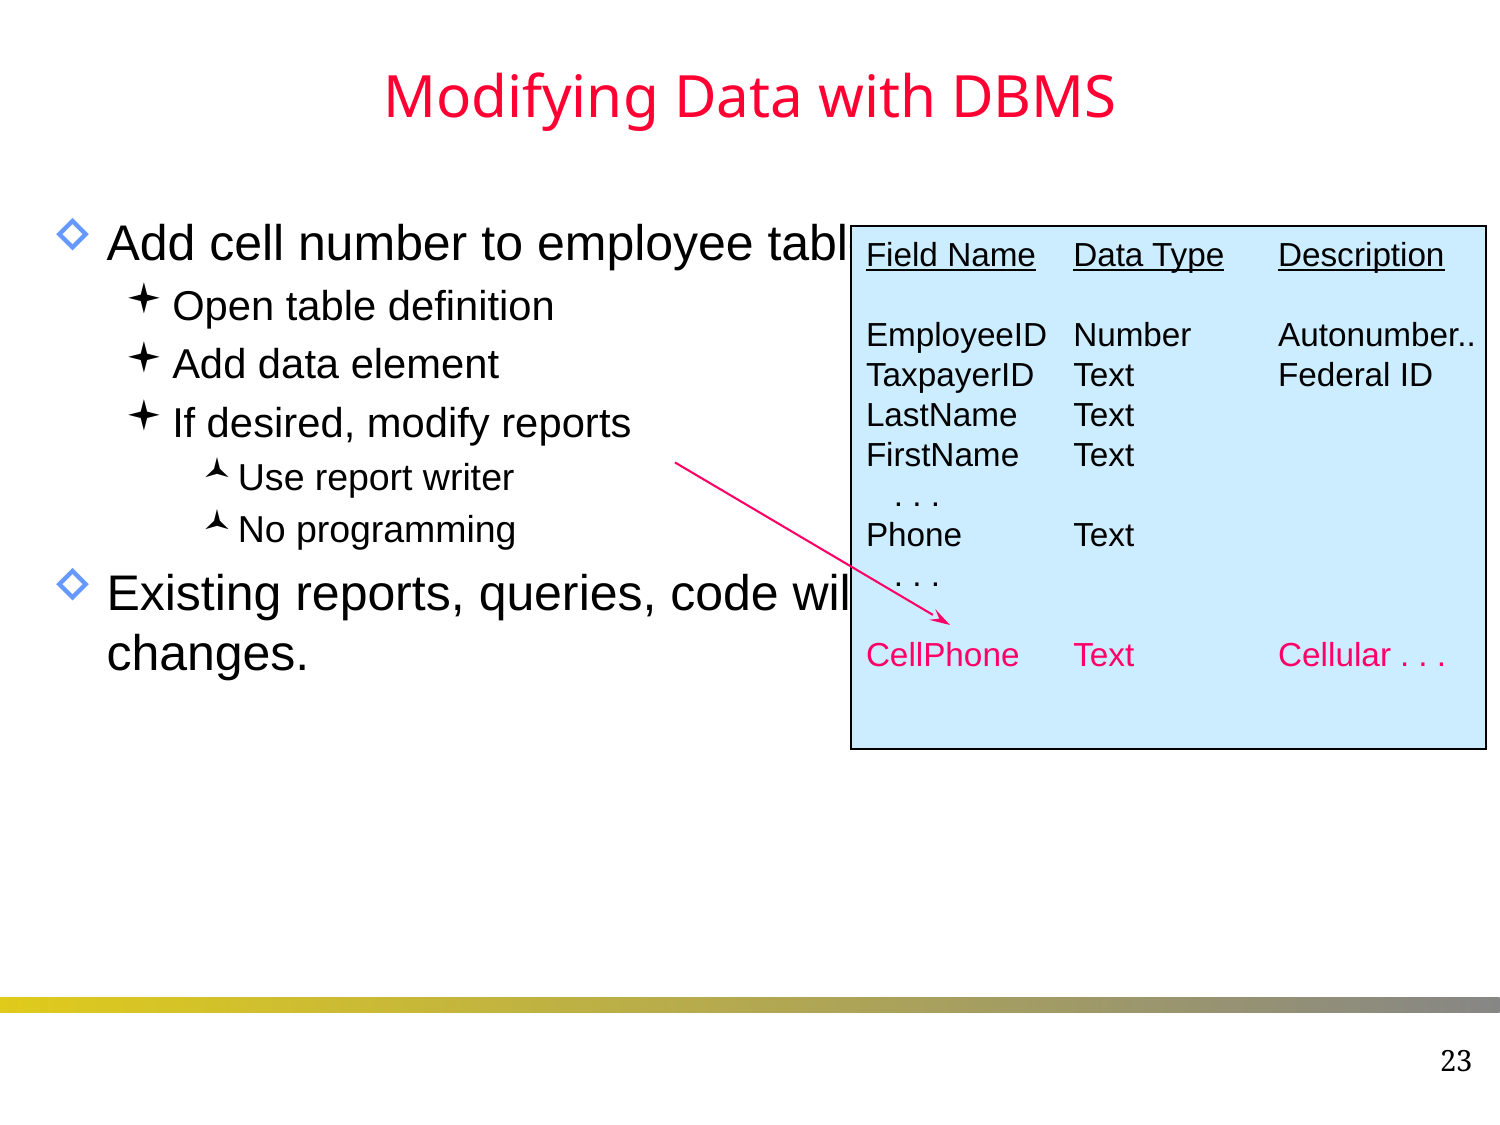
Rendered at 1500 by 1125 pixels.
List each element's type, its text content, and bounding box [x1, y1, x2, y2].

text_box [928, 609, 950, 625]
title Modifying Data with DBMS [0, 0, 1500, 188]
slide_number 23 [1174, 1024, 1488, 1101]
list Add cell number to employee table Open table definition Add data element If desired, modify reports Use report writer No programming Existing reports, queries, code will all run as before with no changes. [35, 202, 1488, 988]
text_box Field Name Data Type Description EmployeeID Number Autonumber.. TaxpayerID Text Federal ID LastName Text FirstName Text . . . Phone Text . . . CellPhone Text Cellular . . . [850, 226, 1487, 749]
